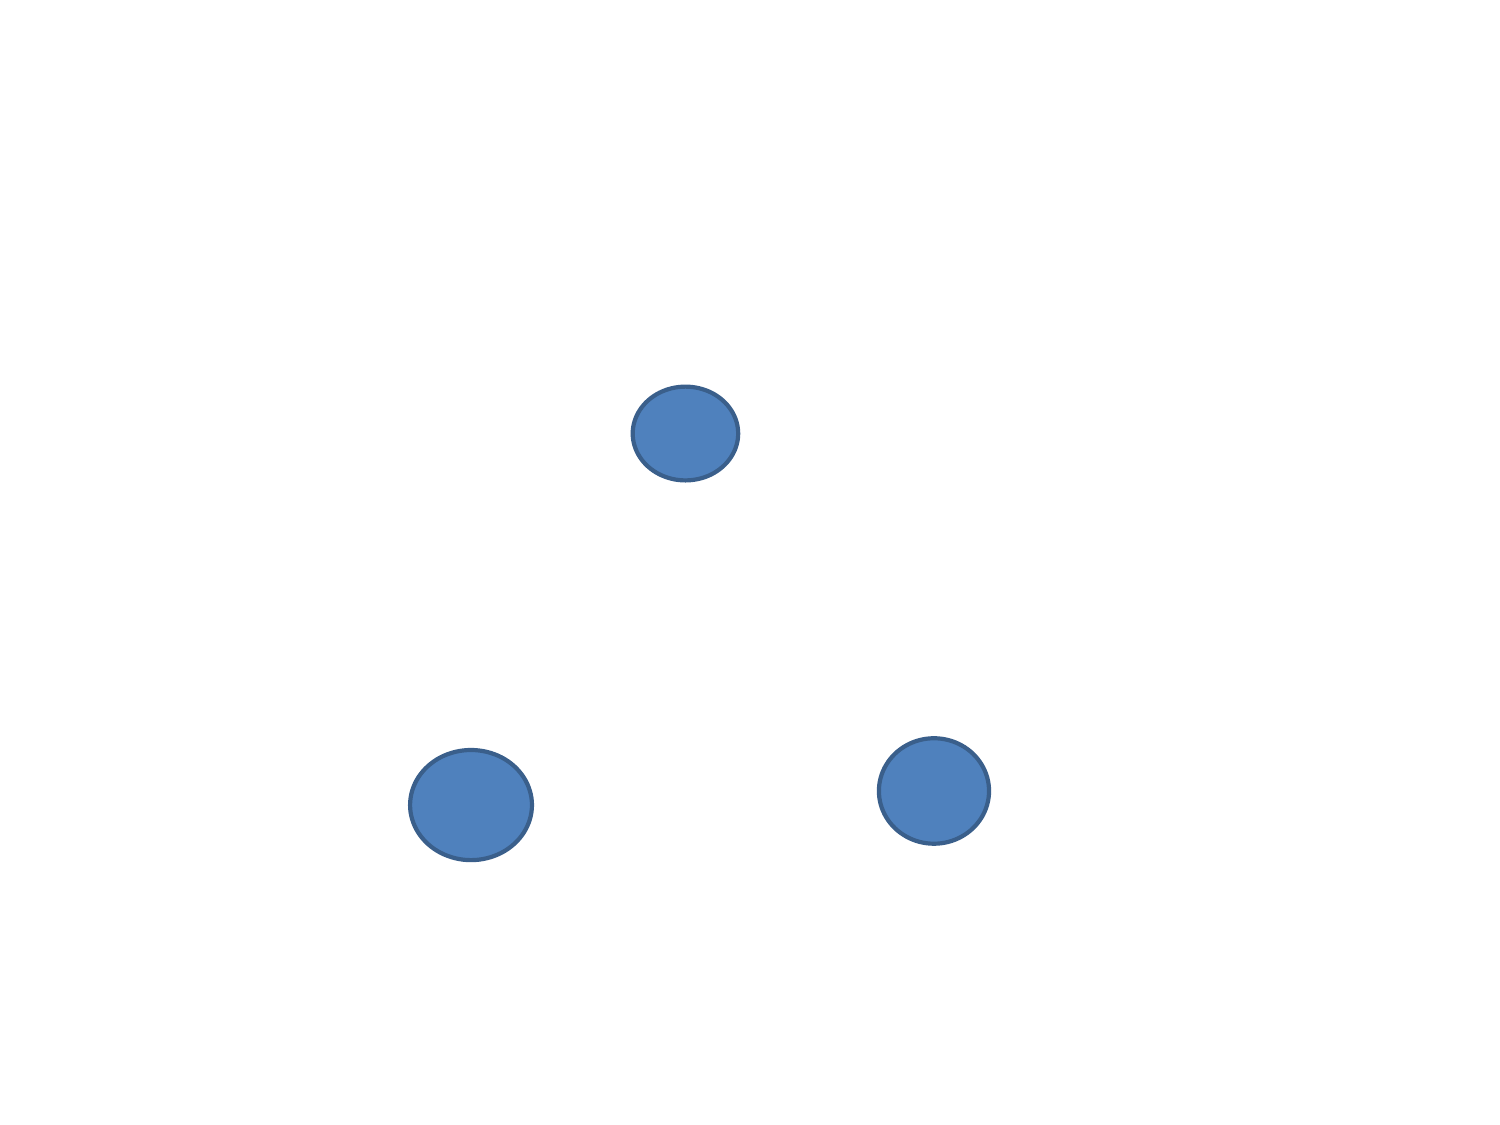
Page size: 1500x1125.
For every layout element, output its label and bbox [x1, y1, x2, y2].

text_box [630, 384, 741, 483]
text_box [876, 736, 992, 846]
text_box [407, 747, 535, 863]
